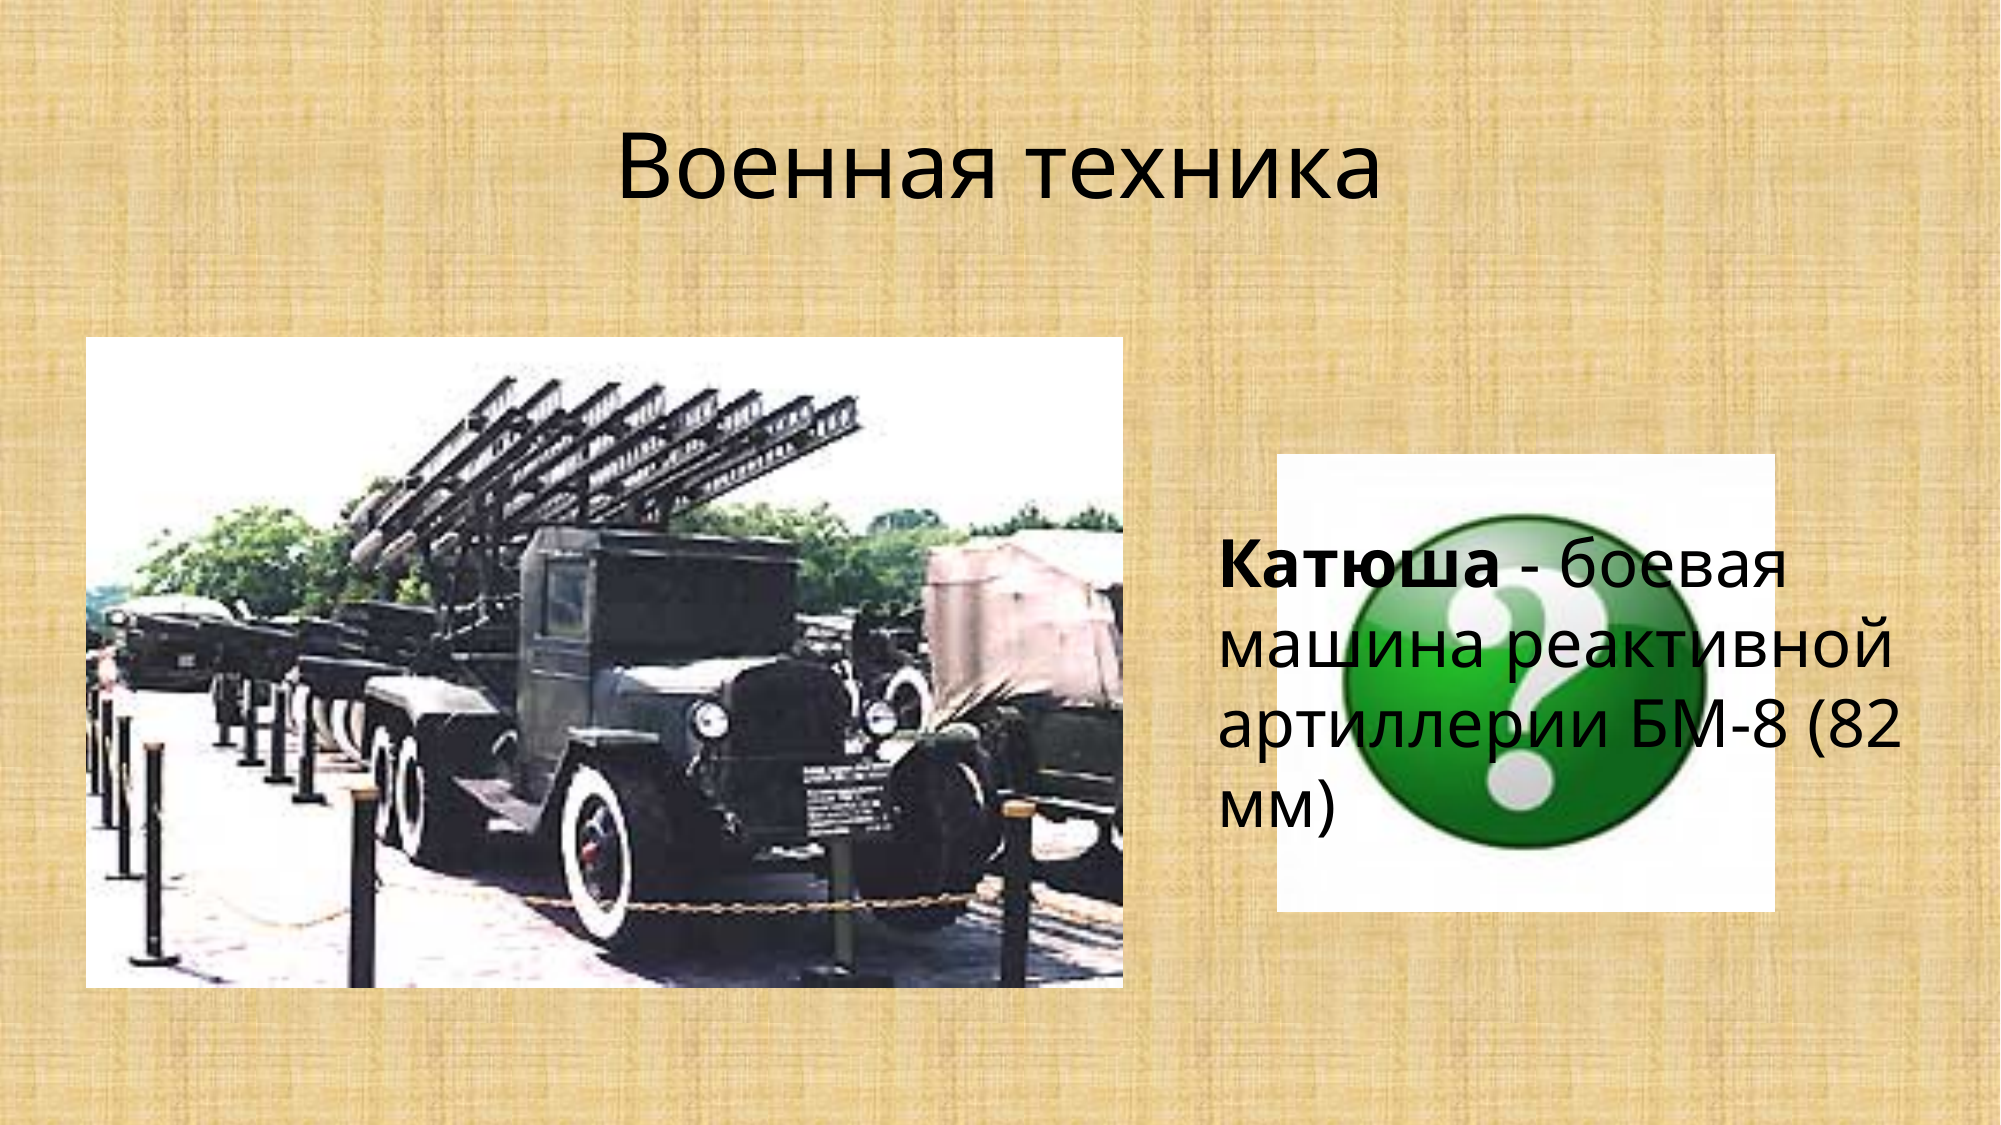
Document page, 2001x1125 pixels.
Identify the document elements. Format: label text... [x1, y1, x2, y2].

title Военная техника [137, 59, 1863, 278]
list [86, 337, 1123, 988]
text_box Катюша - боевая машина реактивной артиллерии БМ-8 (82 мм) [1202, 513, 1277, 849]
picture [0, 0, 2001, 1125]
text_box Катюша - боевая машина реактивной артиллерии БМ-8 (82 мм) [1775, 513, 1924, 849]
